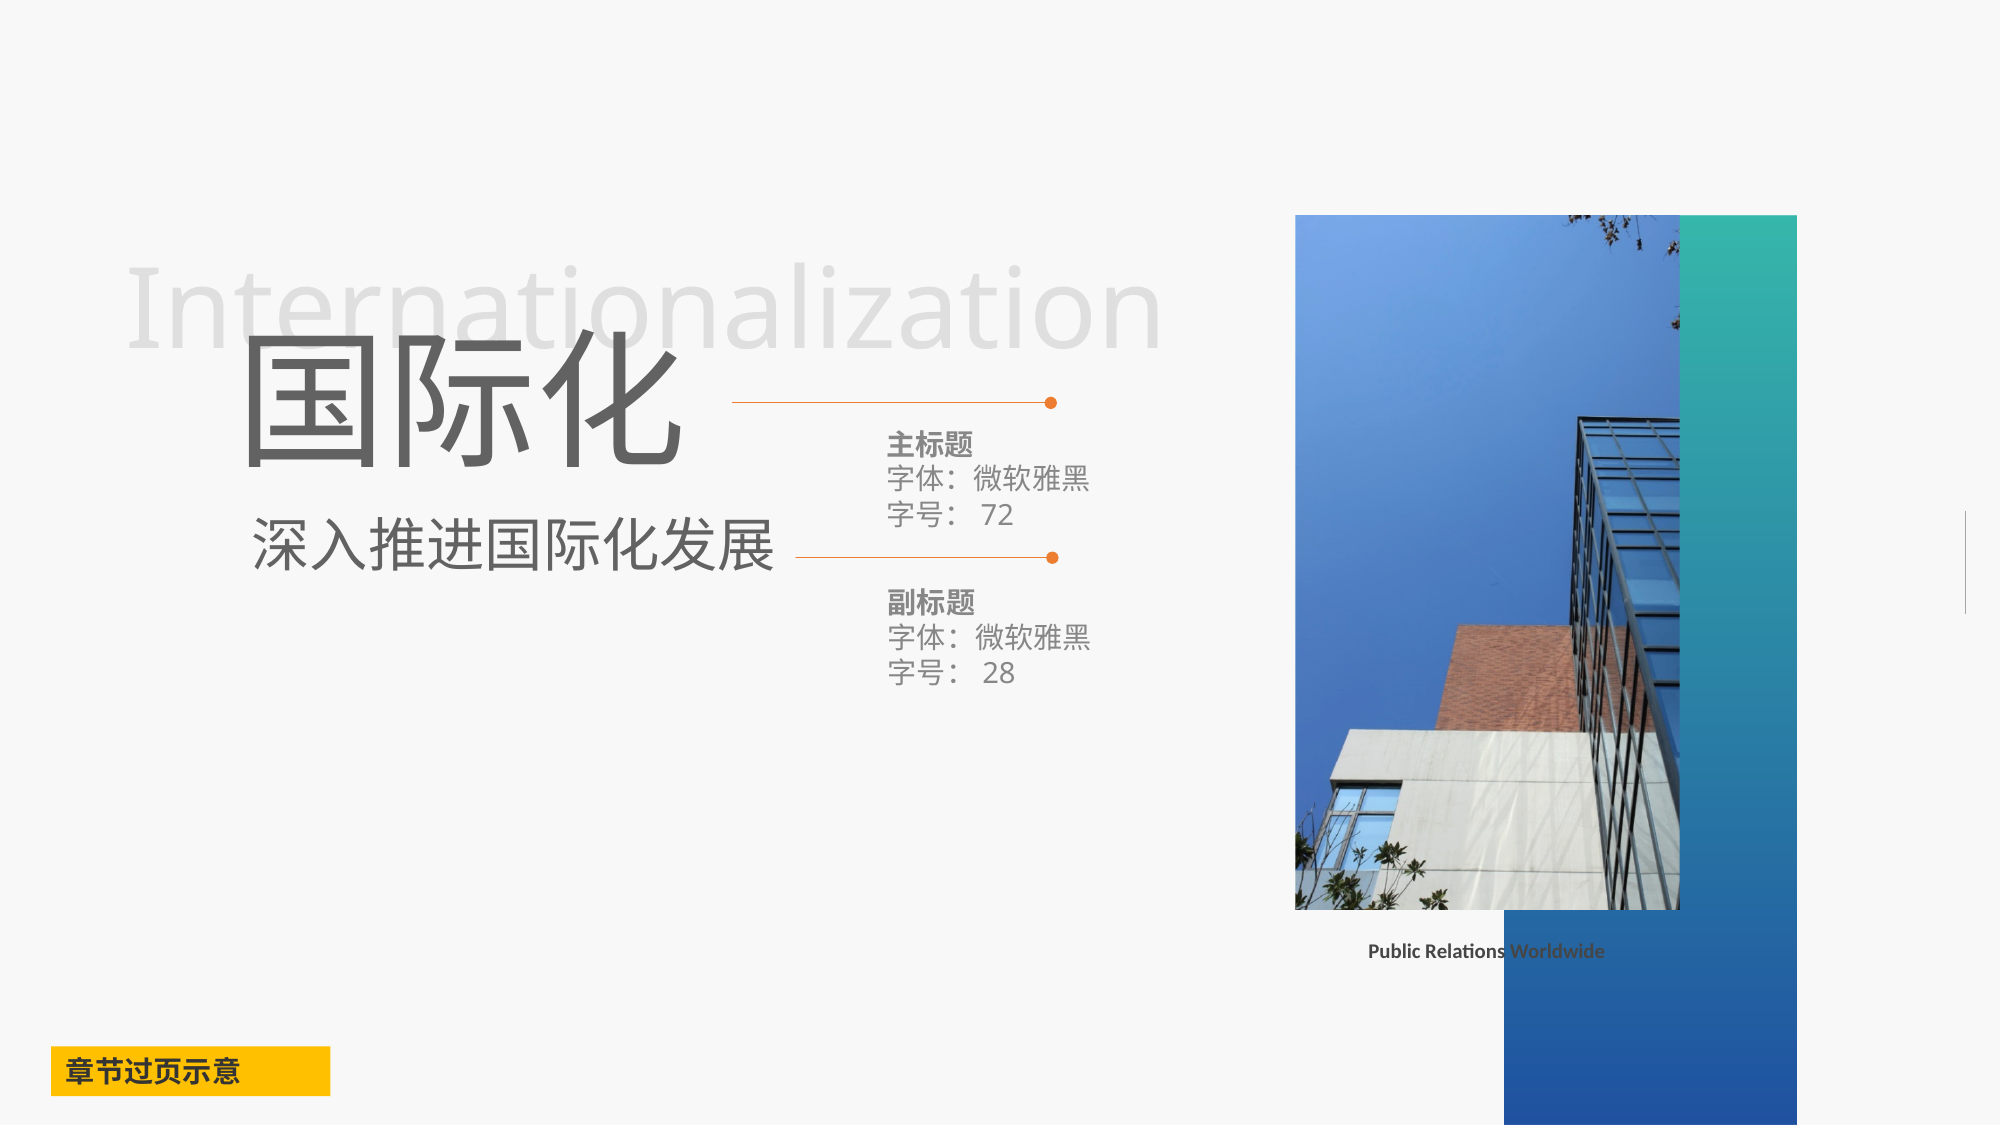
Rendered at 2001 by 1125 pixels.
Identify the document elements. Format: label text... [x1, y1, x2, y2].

text_box 章节过页示意 [51, 1046, 331, 1097]
text_box 深入推进国际化发展 [236, 500, 792, 586]
text_box 国际化 [221, 297, 702, 493]
text_box Internationalization [110, 228, 1183, 379]
picture [1295, 215, 1797, 1125]
text_box 副标题 字体：微软雅黑 字号：28 [872, 577, 1153, 697]
text_box 主标题 字体：微软雅黑 字号：72 [871, 418, 1151, 539]
text_box Public Relations Worldwide [1294, 934, 1503, 967]
